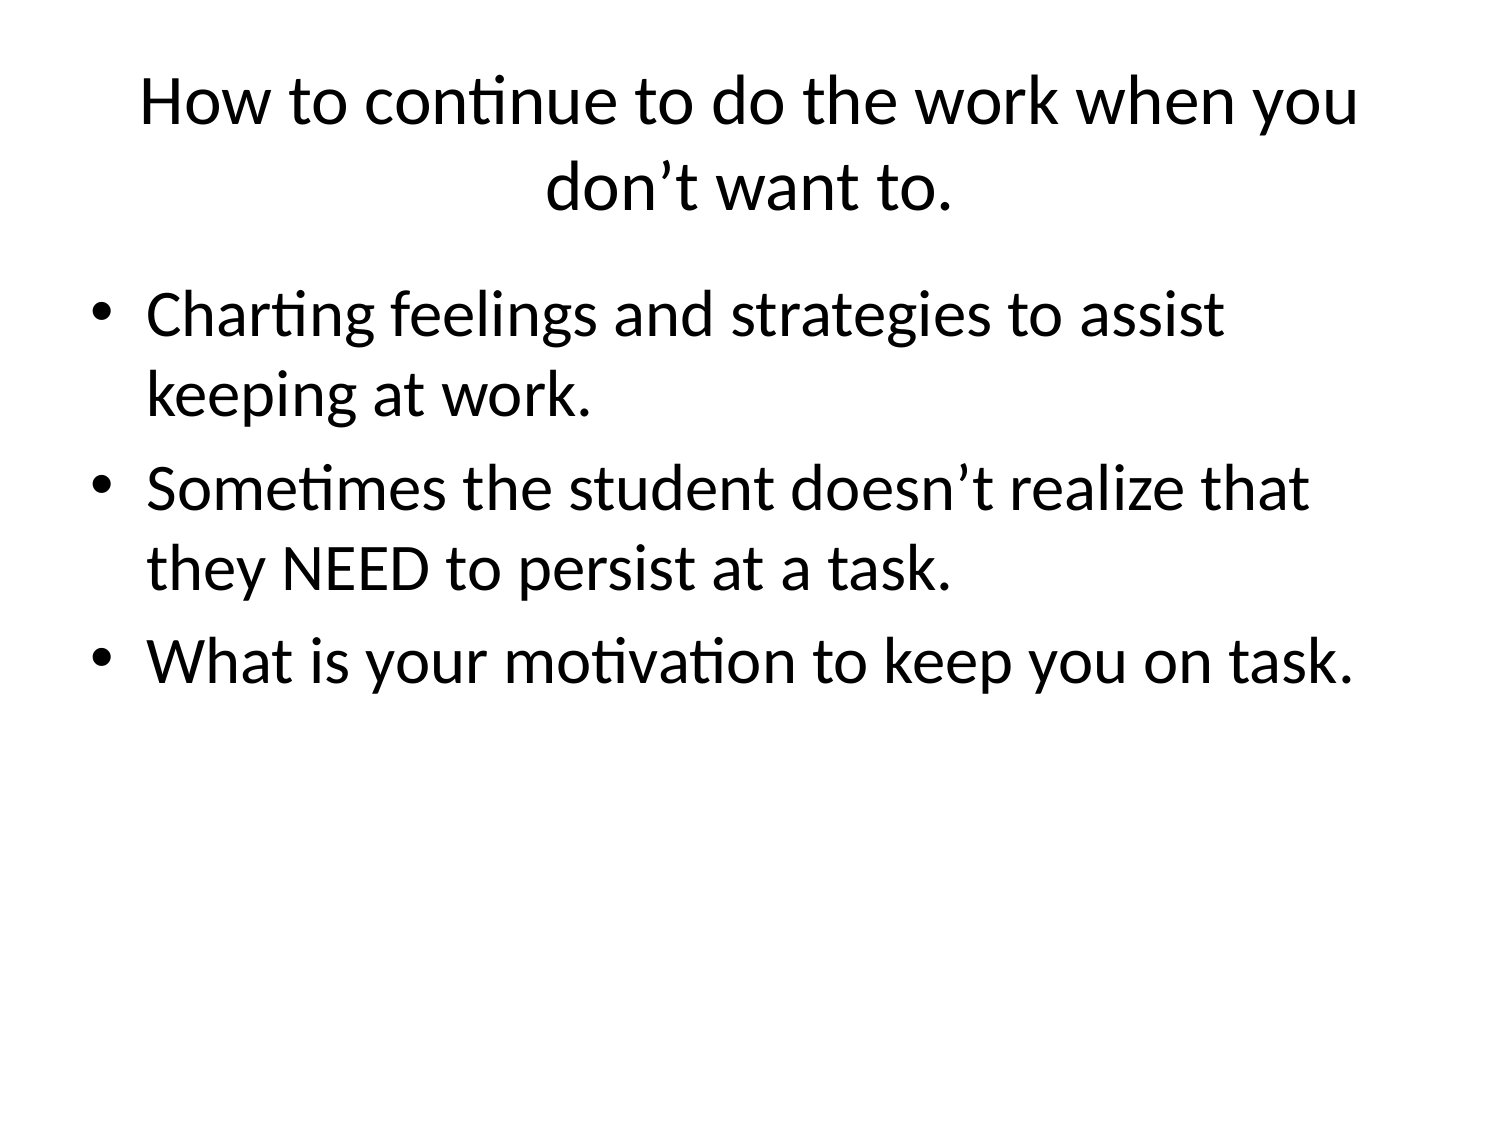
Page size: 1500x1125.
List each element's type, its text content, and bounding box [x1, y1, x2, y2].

title How to continue to do the work when you don’t want to. [75, 45, 1425, 233]
list Charting feelings and strategies to assist keeping at work. Sometimes the student doesn’t realize that they NEED to persist at a task. What is your motivation to keep you on task. [75, 262, 1425, 1005]
